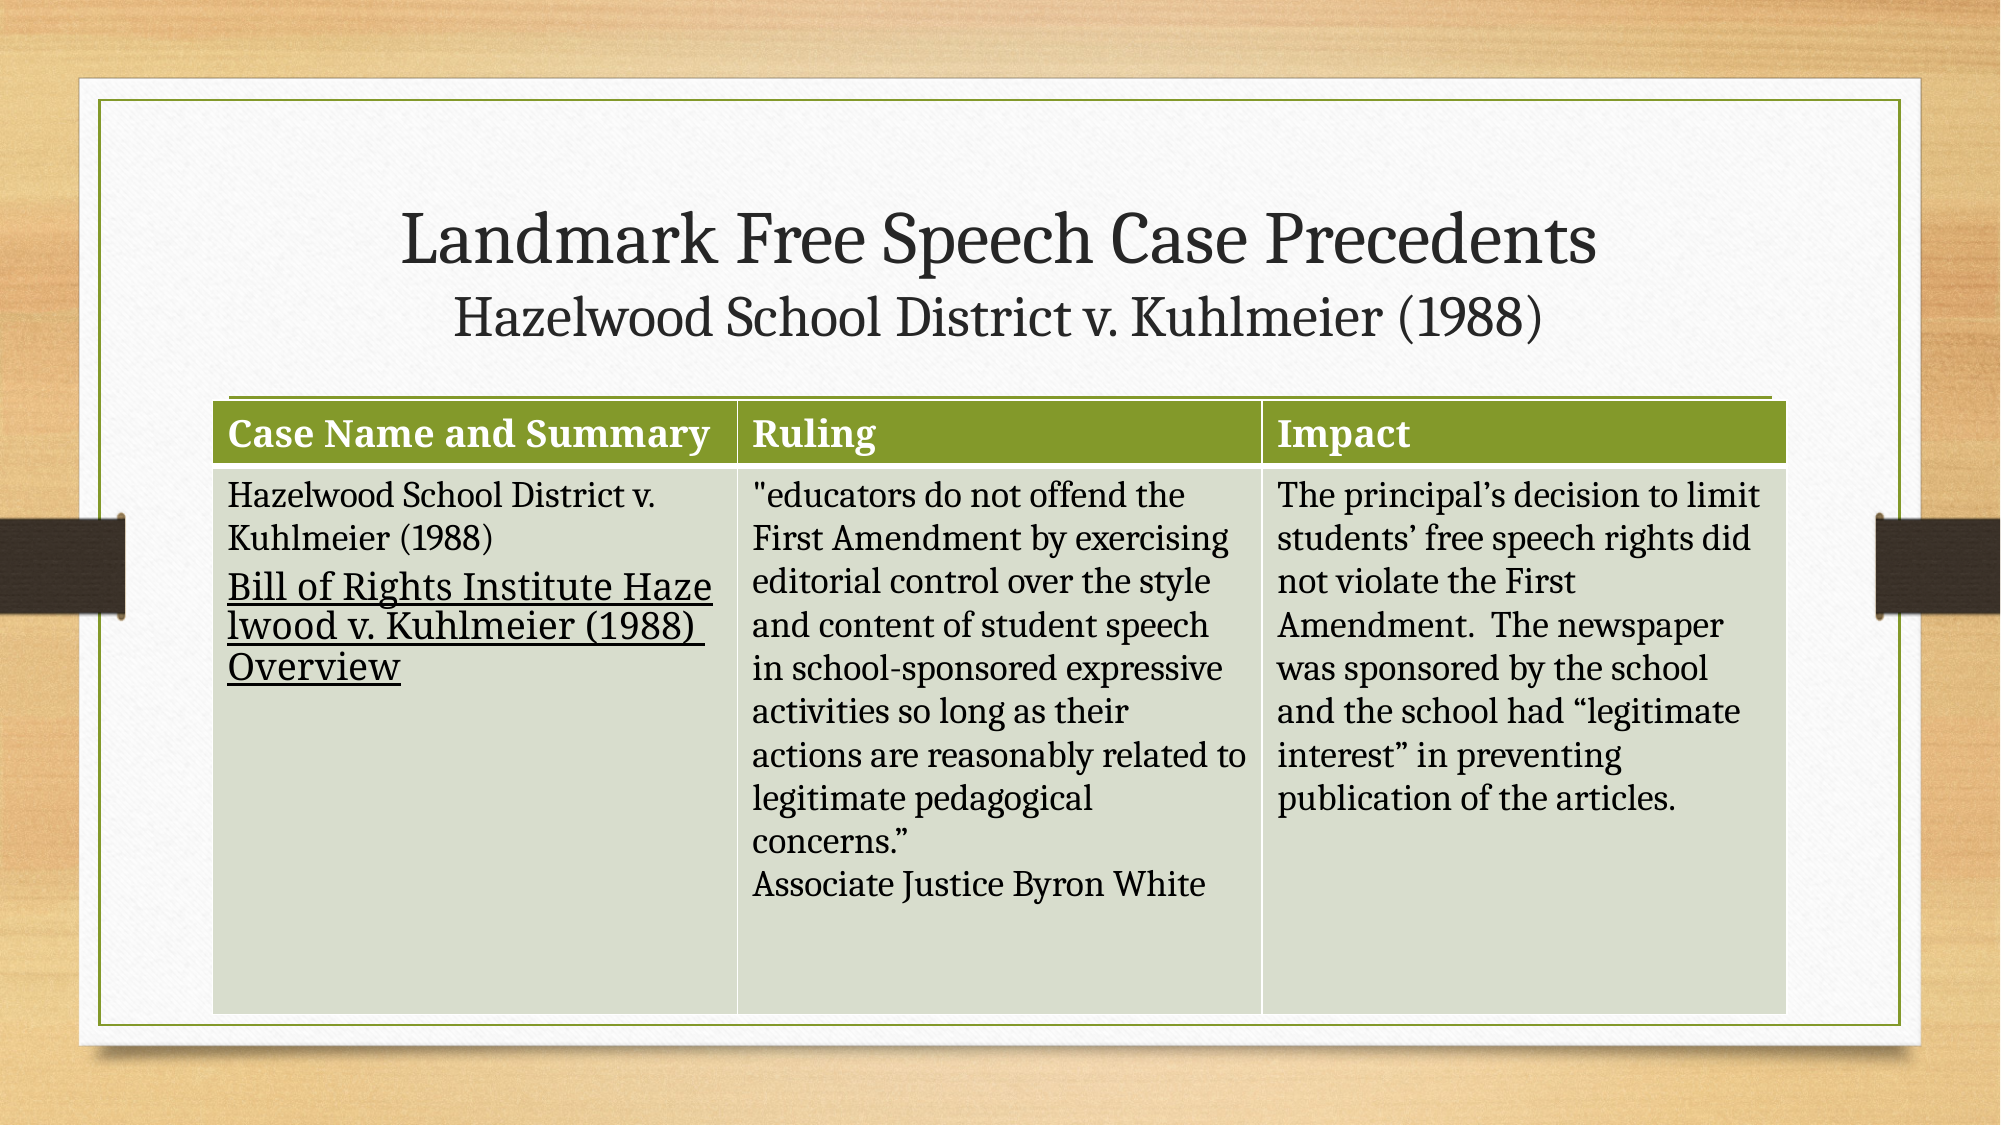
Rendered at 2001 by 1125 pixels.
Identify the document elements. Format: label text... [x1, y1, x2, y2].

table_cell The principal’s decision to limit students’ free speech rights did not violate the First Amendment. The newspaper was sponsored by the school and the school had “legitimate interest” in preventing publication of the articles. [1263, 469, 1786, 1014]
title Landmark Free Speech Case Precedents Hazelwood School District v. Kuhlmeier (1988) [212, 161, 1788, 375]
table_cell Hazelwood School District v. Kuhlmeier (1988) Bill of Rights Institute Hazelwood v. Kuhlmeier (1988) Overview [213, 469, 737, 1014]
table_cell "educators do not offend the First Amendment by exercising editorial control over the style and content of student speech in school-sponsored expressive activities so long as their actions are reasonably related to legitimate pedagogical concerns.” Associate Justice Byron White [738, 469, 1261, 1014]
table_header Case Name and Summary [213, 401, 737, 463]
table_header Ruling [738, 401, 1261, 463]
picture [0, 0, 2001, 1125]
table_header Impact [1263, 401, 1786, 463]
